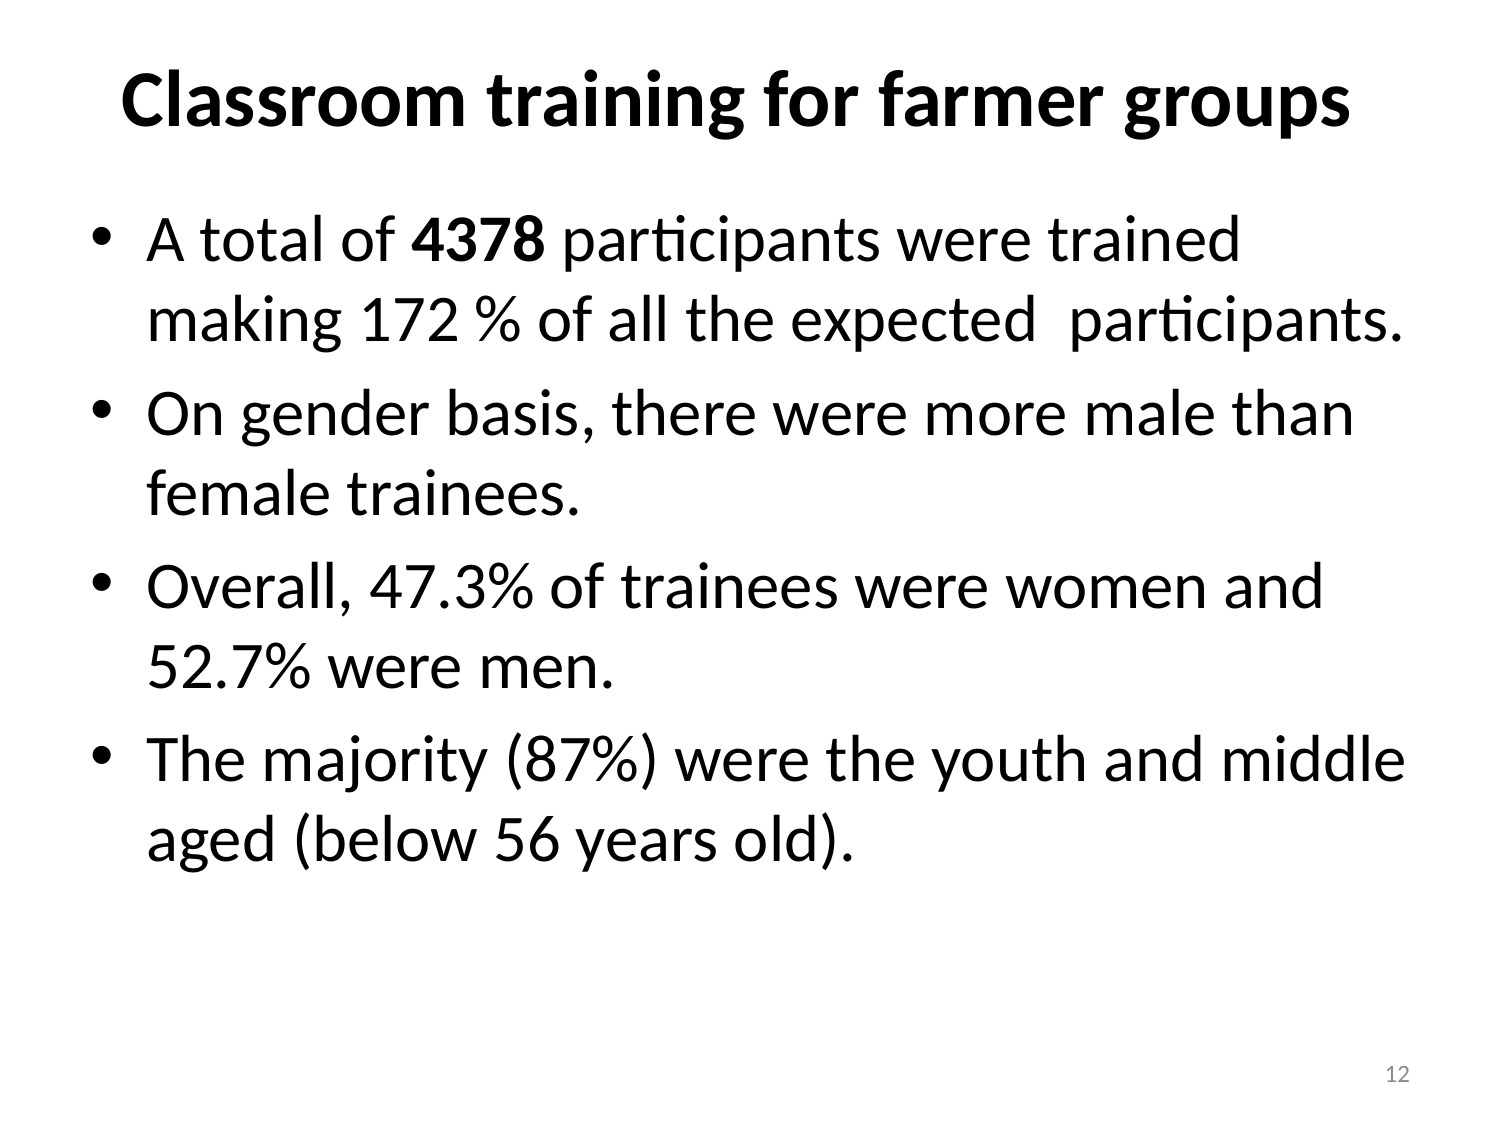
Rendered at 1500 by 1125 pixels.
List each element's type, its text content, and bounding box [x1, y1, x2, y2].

title Classroom training for farmer groups [62, 0, 1413, 188]
list A total of 4378 participants were trained making 172 % of all the expected participants. On gender basis, there were more male than female trainees. Overall, 47.3% of trainees were women and 52.7% were men. The majority (87%) were the youth and middle aged (below 56 years old). [75, 187, 1425, 1005]
slide_number 12 [1074, 1042, 1425, 1103]
